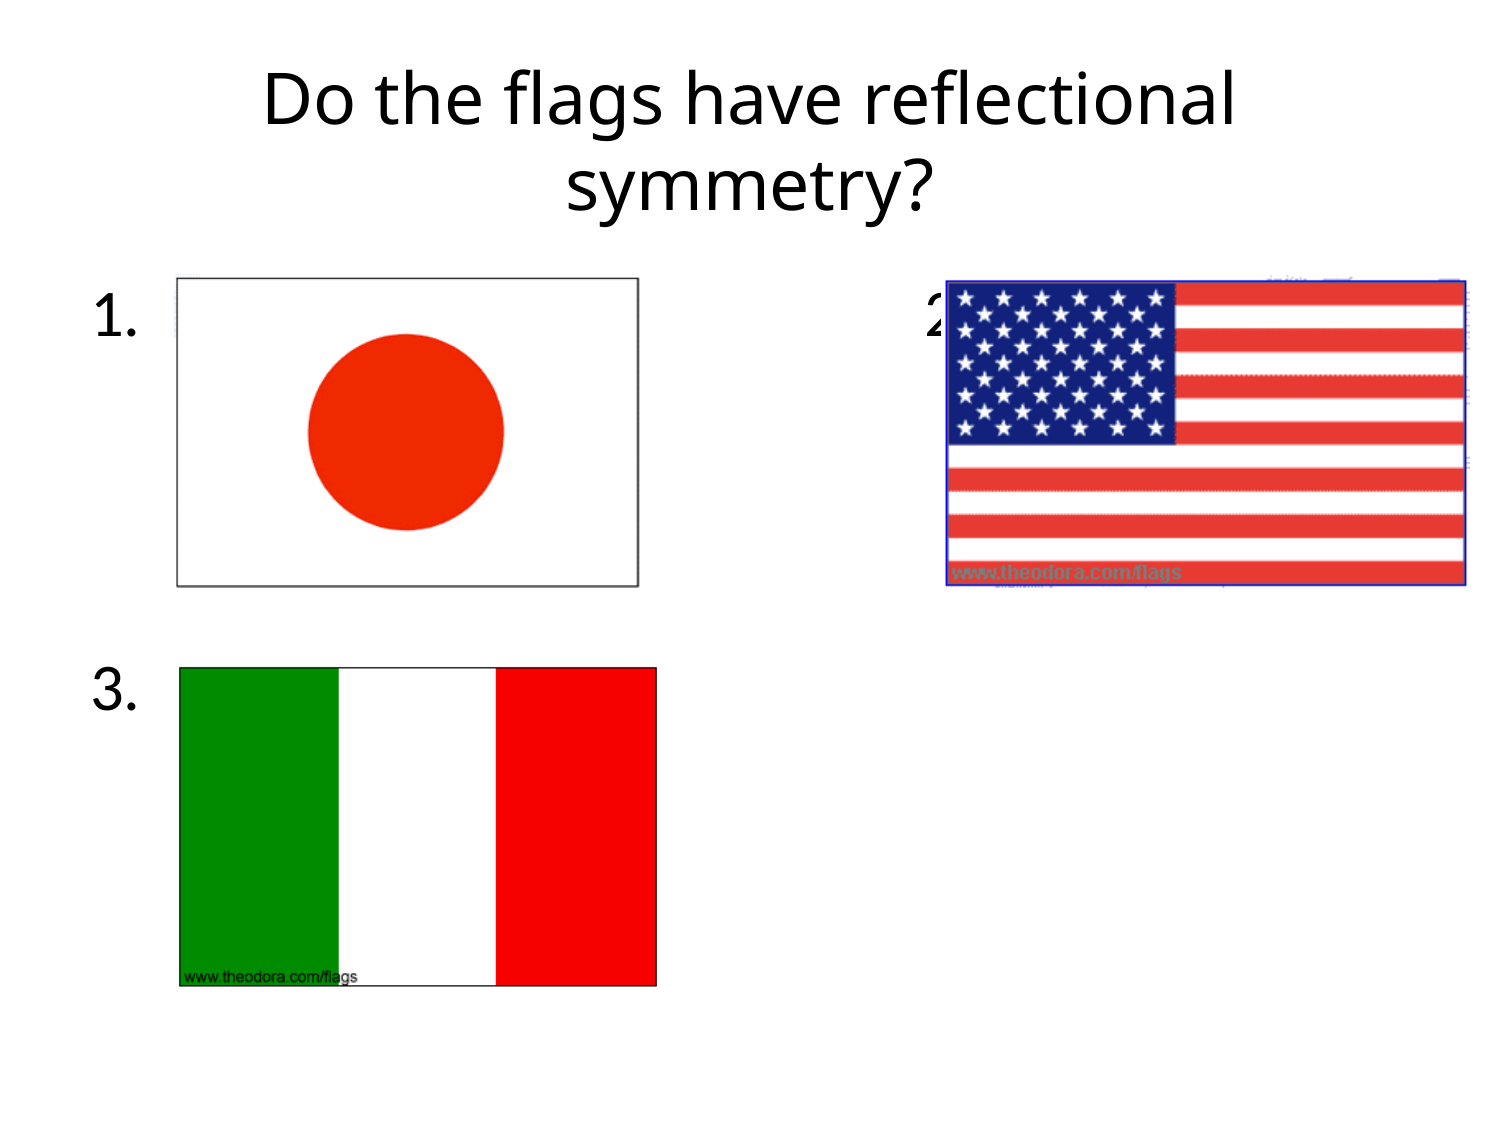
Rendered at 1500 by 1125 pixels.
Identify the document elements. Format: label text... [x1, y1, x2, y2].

title Do the flags have reflectional symmetry? [75, 45, 1425, 233]
picture [174, 662, 661, 988]
list 2. 3. [75, 262, 1425, 1005]
picture [174, 274, 642, 588]
picture [941, 274, 1470, 588]
